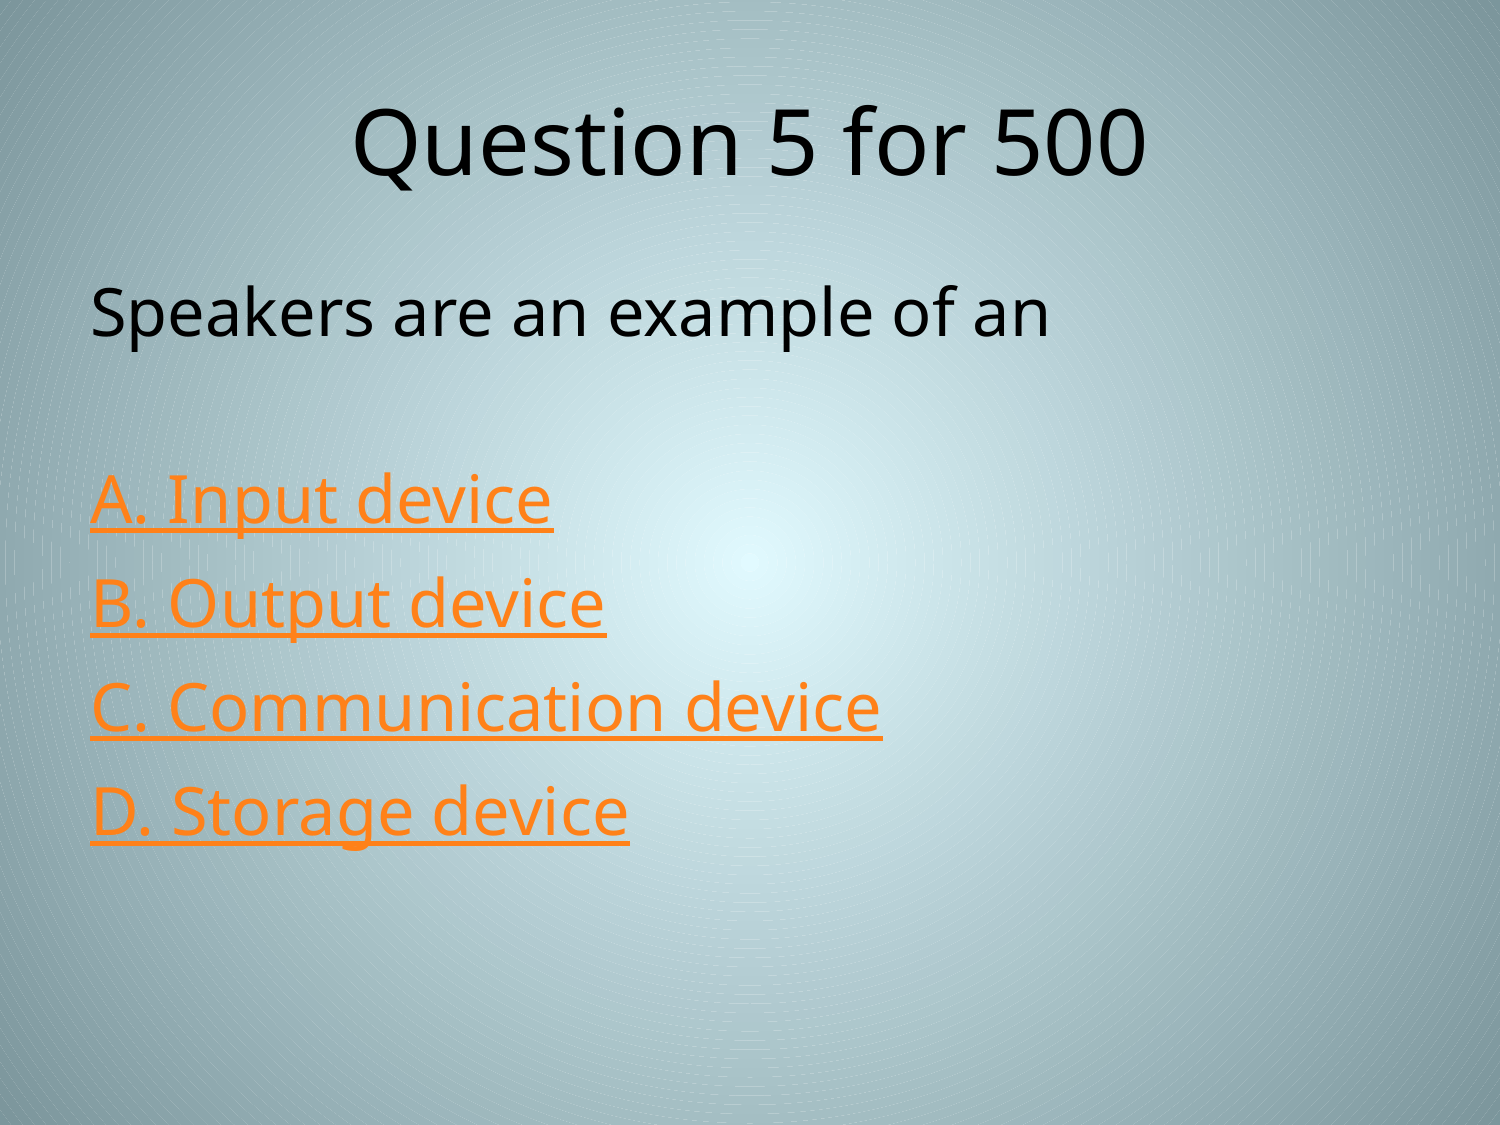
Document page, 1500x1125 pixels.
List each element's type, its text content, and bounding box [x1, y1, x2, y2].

title Question 5 for 500 [75, 45, 1425, 233]
list Speakers are an example of an A. Input device B. Output device C. Communication device D. Storage device [75, 262, 1425, 1005]
